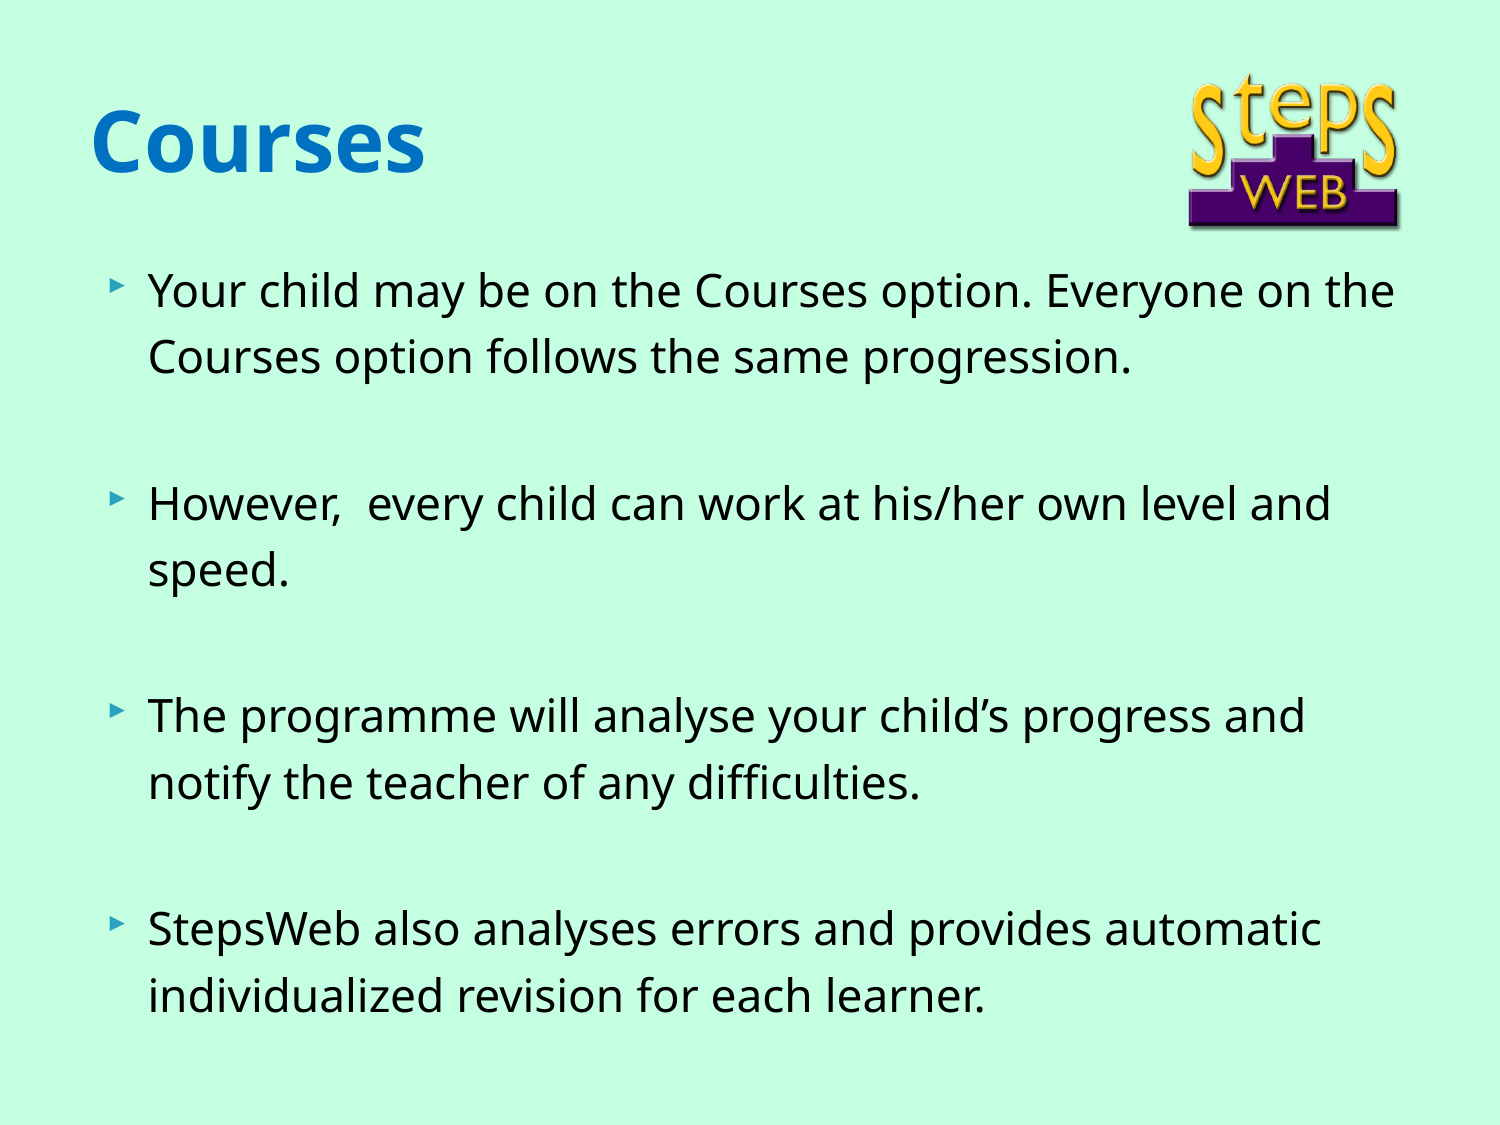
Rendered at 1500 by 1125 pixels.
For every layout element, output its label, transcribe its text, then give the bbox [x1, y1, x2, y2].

list Your child may be on the Courses option. Everyone on the Courses option follows the same progression. However, every child can work at his/her own level and speed. The programme will analyse your child’s progress and notify the teacher of any difficulties. StepsWeb also analyses errors and provides automatic individualized revision for each learner. [75, 243, 1425, 1047]
picture [1186, 71, 1403, 233]
title Courses [75, 45, 1425, 233]
